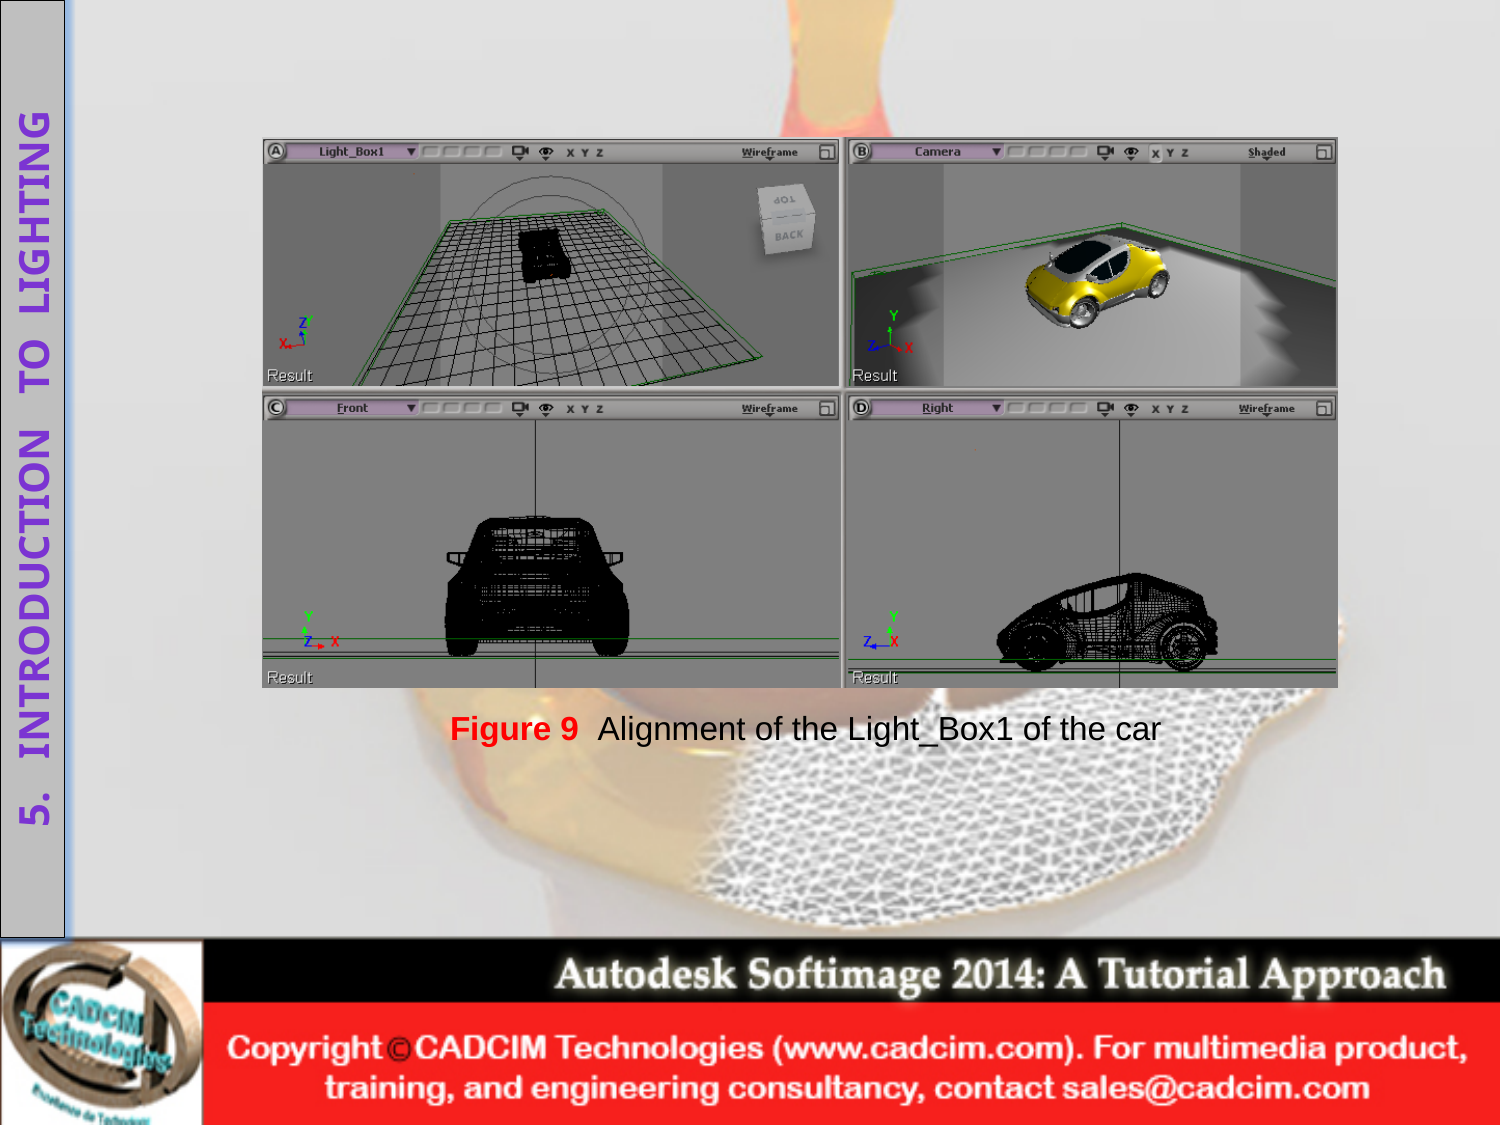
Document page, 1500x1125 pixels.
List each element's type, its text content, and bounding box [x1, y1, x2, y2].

text_box Figure 9 Alignment of the Light_Box1 of the car [262, 699, 1350, 755]
picture [0, 0, 1500, 1125]
